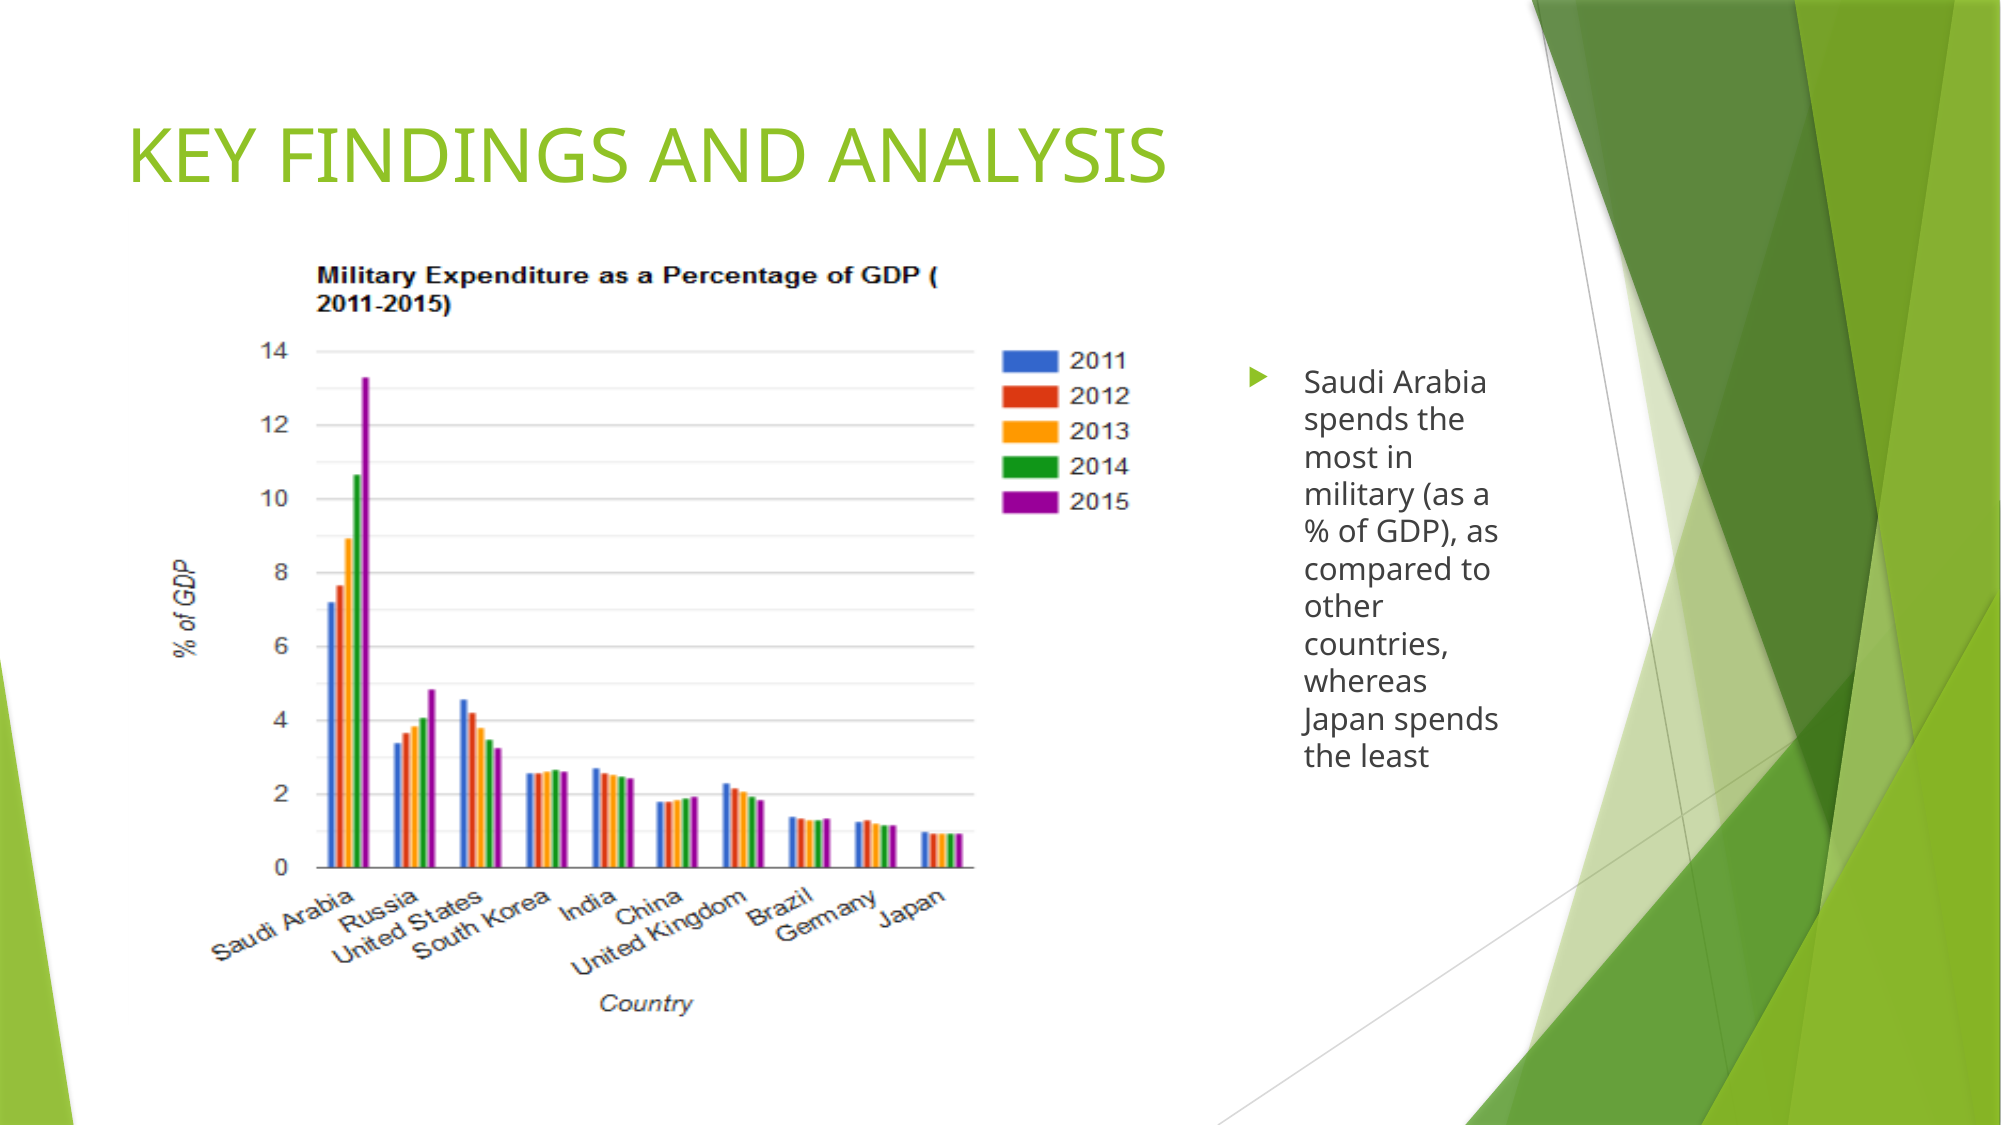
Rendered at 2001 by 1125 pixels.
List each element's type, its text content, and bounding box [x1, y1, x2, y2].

picture [127, 207, 1157, 1026]
list Saudi Arabia spends the most in military (as a % of GDP), as compared to other countries, whereas Japan spends the least [1232, 354, 1533, 992]
title KEY FINDINGS AND ANALYSIS [111, 99, 1522, 317]
